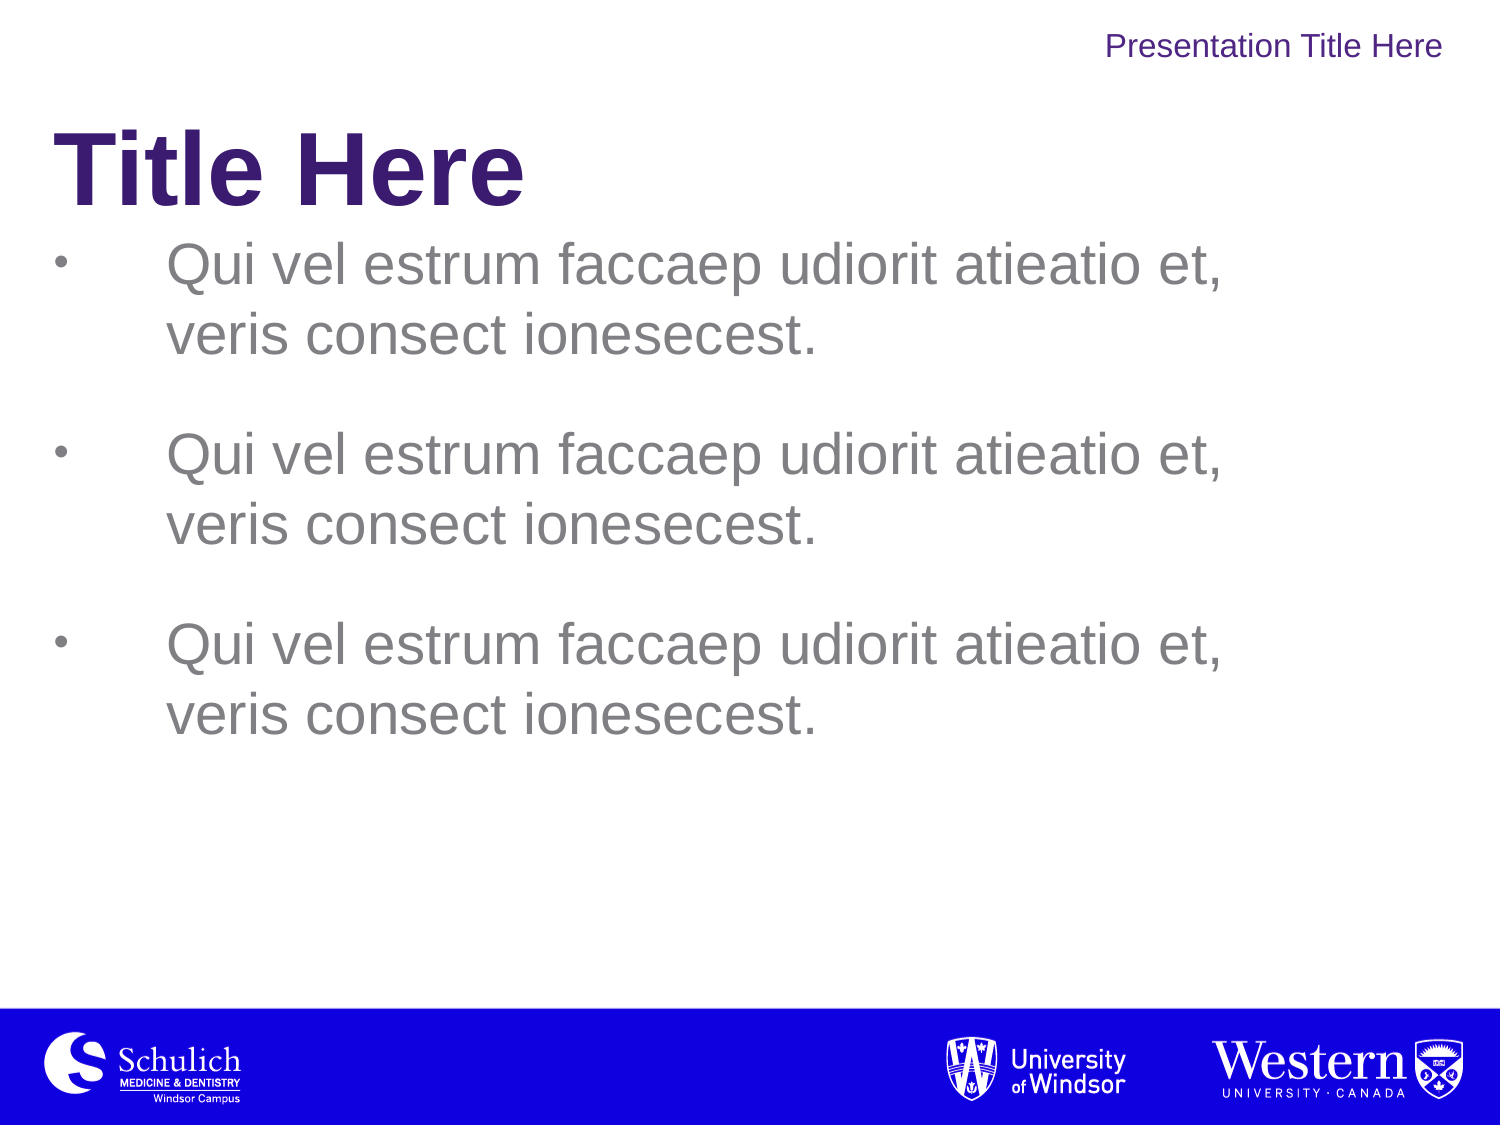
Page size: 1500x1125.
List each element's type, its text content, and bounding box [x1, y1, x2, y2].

picture [0, 0, 1500, 1125]
text_box Presentation Title Here [935, 17, 1459, 72]
text_box Title Here Qui vel estrum faccaep udiorit atieatio et, veris consect ionesecest. Qui vel estrum faccaep udiorit atieatio et, veris consect ionesecest. Qui vel estrum faccaep udiorit atieatio et, veris consect ionesecest. [38, 94, 1353, 1094]
